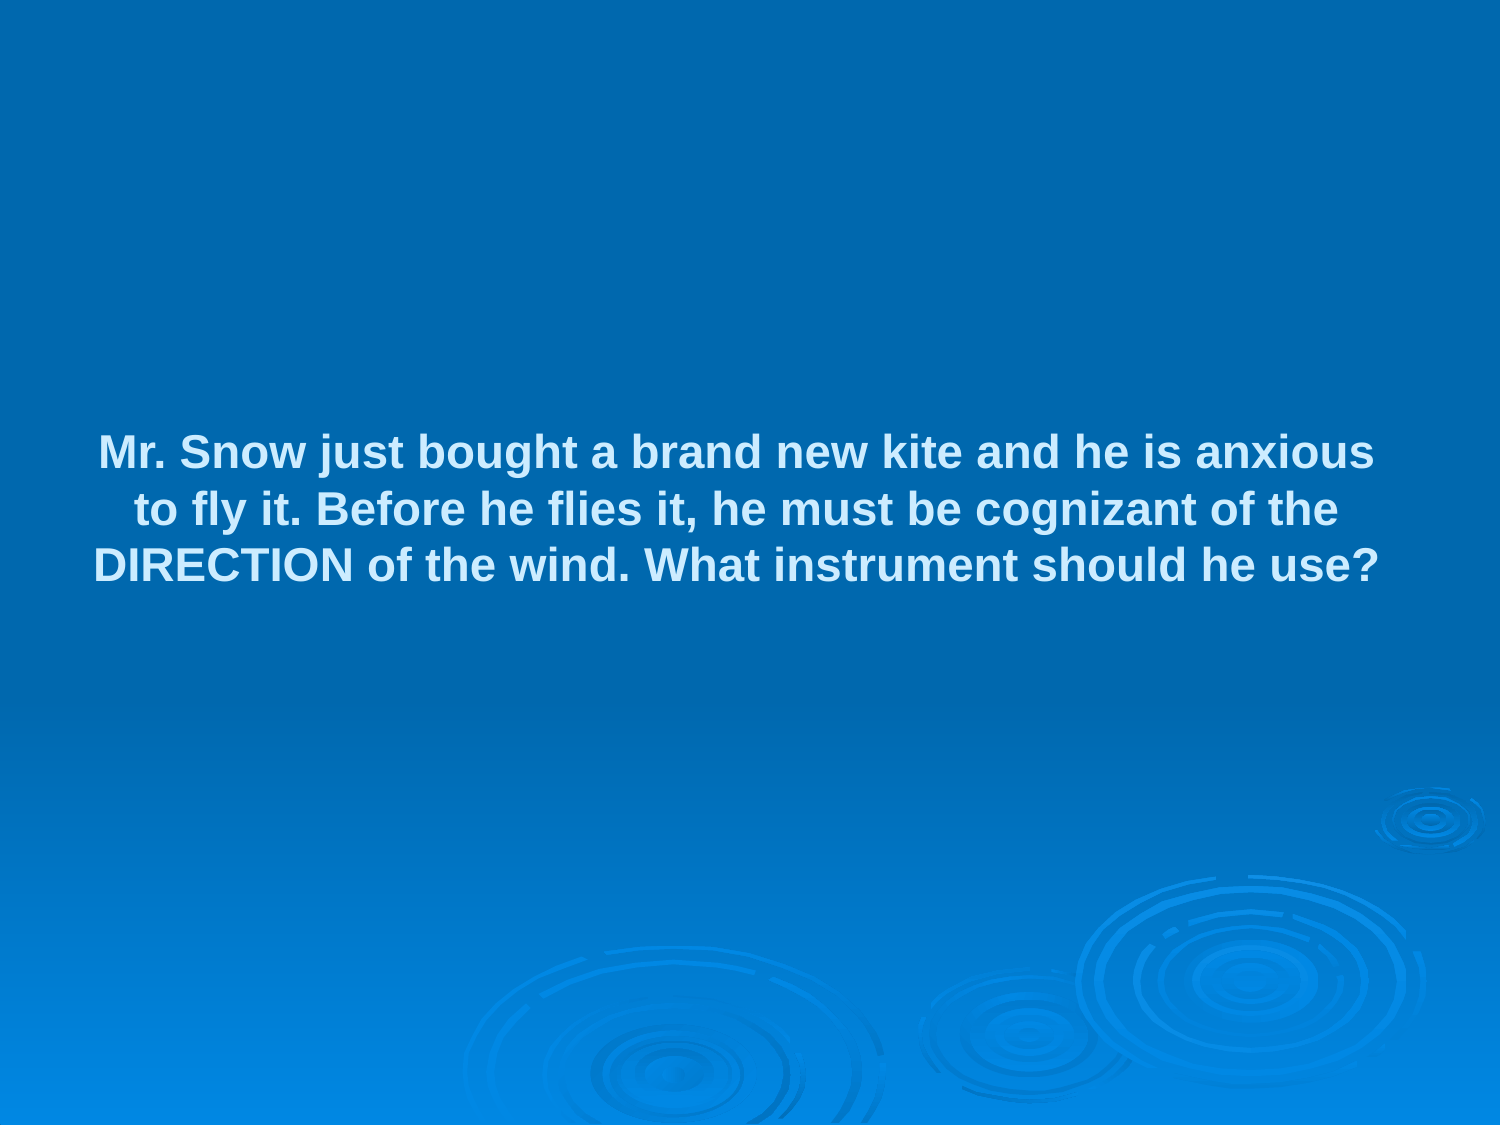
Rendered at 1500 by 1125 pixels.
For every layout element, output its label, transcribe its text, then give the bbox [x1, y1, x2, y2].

title Mr. Snow just bought a brand new kite and he is anxious to fly it. Before he flies it, he must be cognizant of the DIRECTION of the wind. What instrument should he use? [61, 411, 1413, 600]
